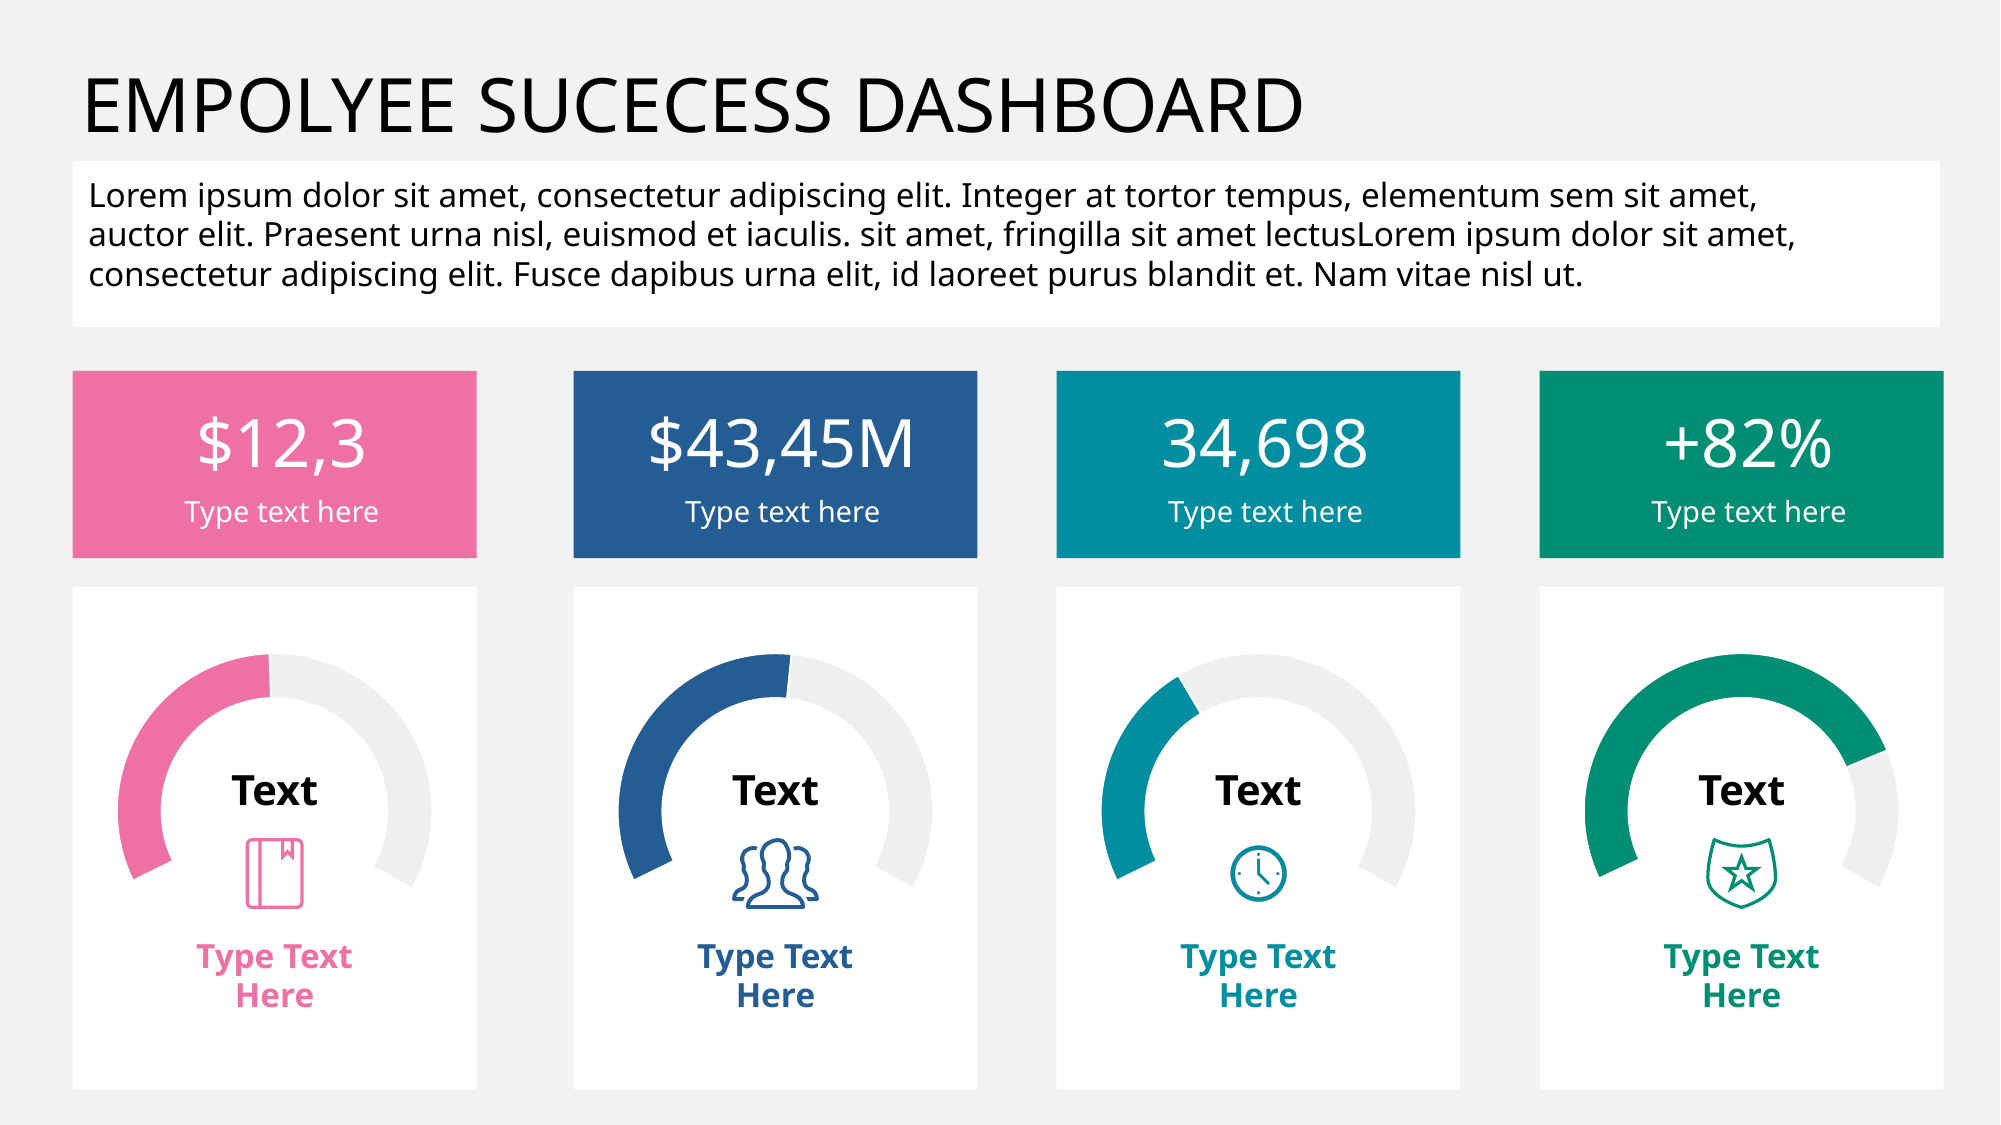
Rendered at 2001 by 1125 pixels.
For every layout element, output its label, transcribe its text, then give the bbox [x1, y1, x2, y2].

text_box Lorem ipsum dolor sit amet, consectetur adipiscing elit. Integer at tortor tempus, elementum sem sit amet, auctor elit. Praesent urna nisl, euismod et iaculis. sit amet, fringilla sit amet lectusLorem ipsum dolor sit amet, consectetur adipiscing elit. Fusce dapibus urna elit, id laoreet purus blandit et. Nam vitae nisl ut. [73, 166, 1861, 301]
text_box [72, 218, 1941, 328]
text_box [573, 370, 978, 1090]
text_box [1056, 370, 1461, 1090]
title EMPOLYEE SUCECESS DASHBOARD [66, 0, 1944, 218]
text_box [1539, 370, 1944, 1090]
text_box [72, 370, 477, 1090]
